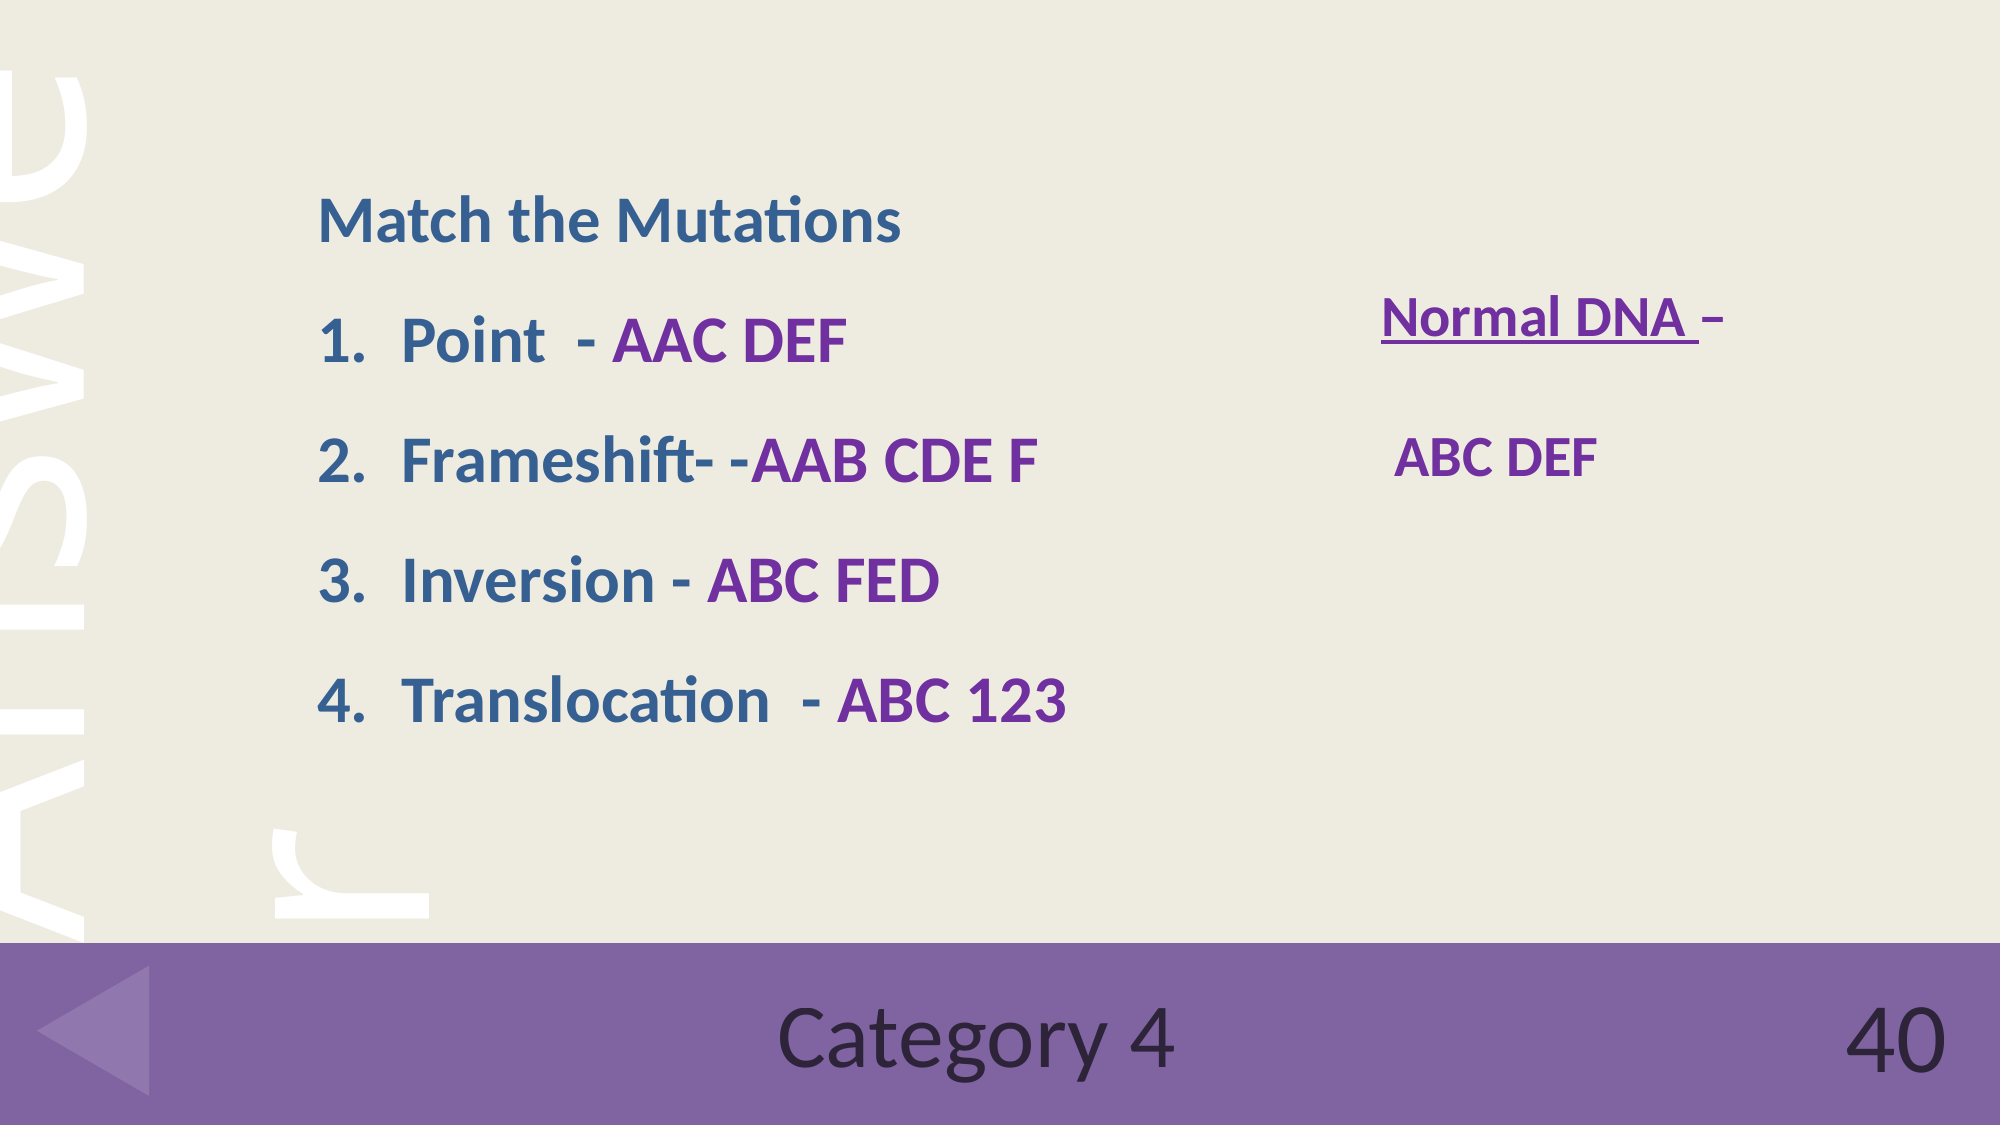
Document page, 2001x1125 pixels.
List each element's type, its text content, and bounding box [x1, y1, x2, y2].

list Match the Mutations Point - AAC DEF Frameshift- -AAB CDE F Inversion - ABC FED Translocation - ABC 123 [302, 142, 1858, 850]
text_box Normal DNA – ABC DEF [1366, 270, 1896, 566]
list 40 [1877, 967, 1963, 1097]
title Category 4 [76, 937, 1877, 1125]
